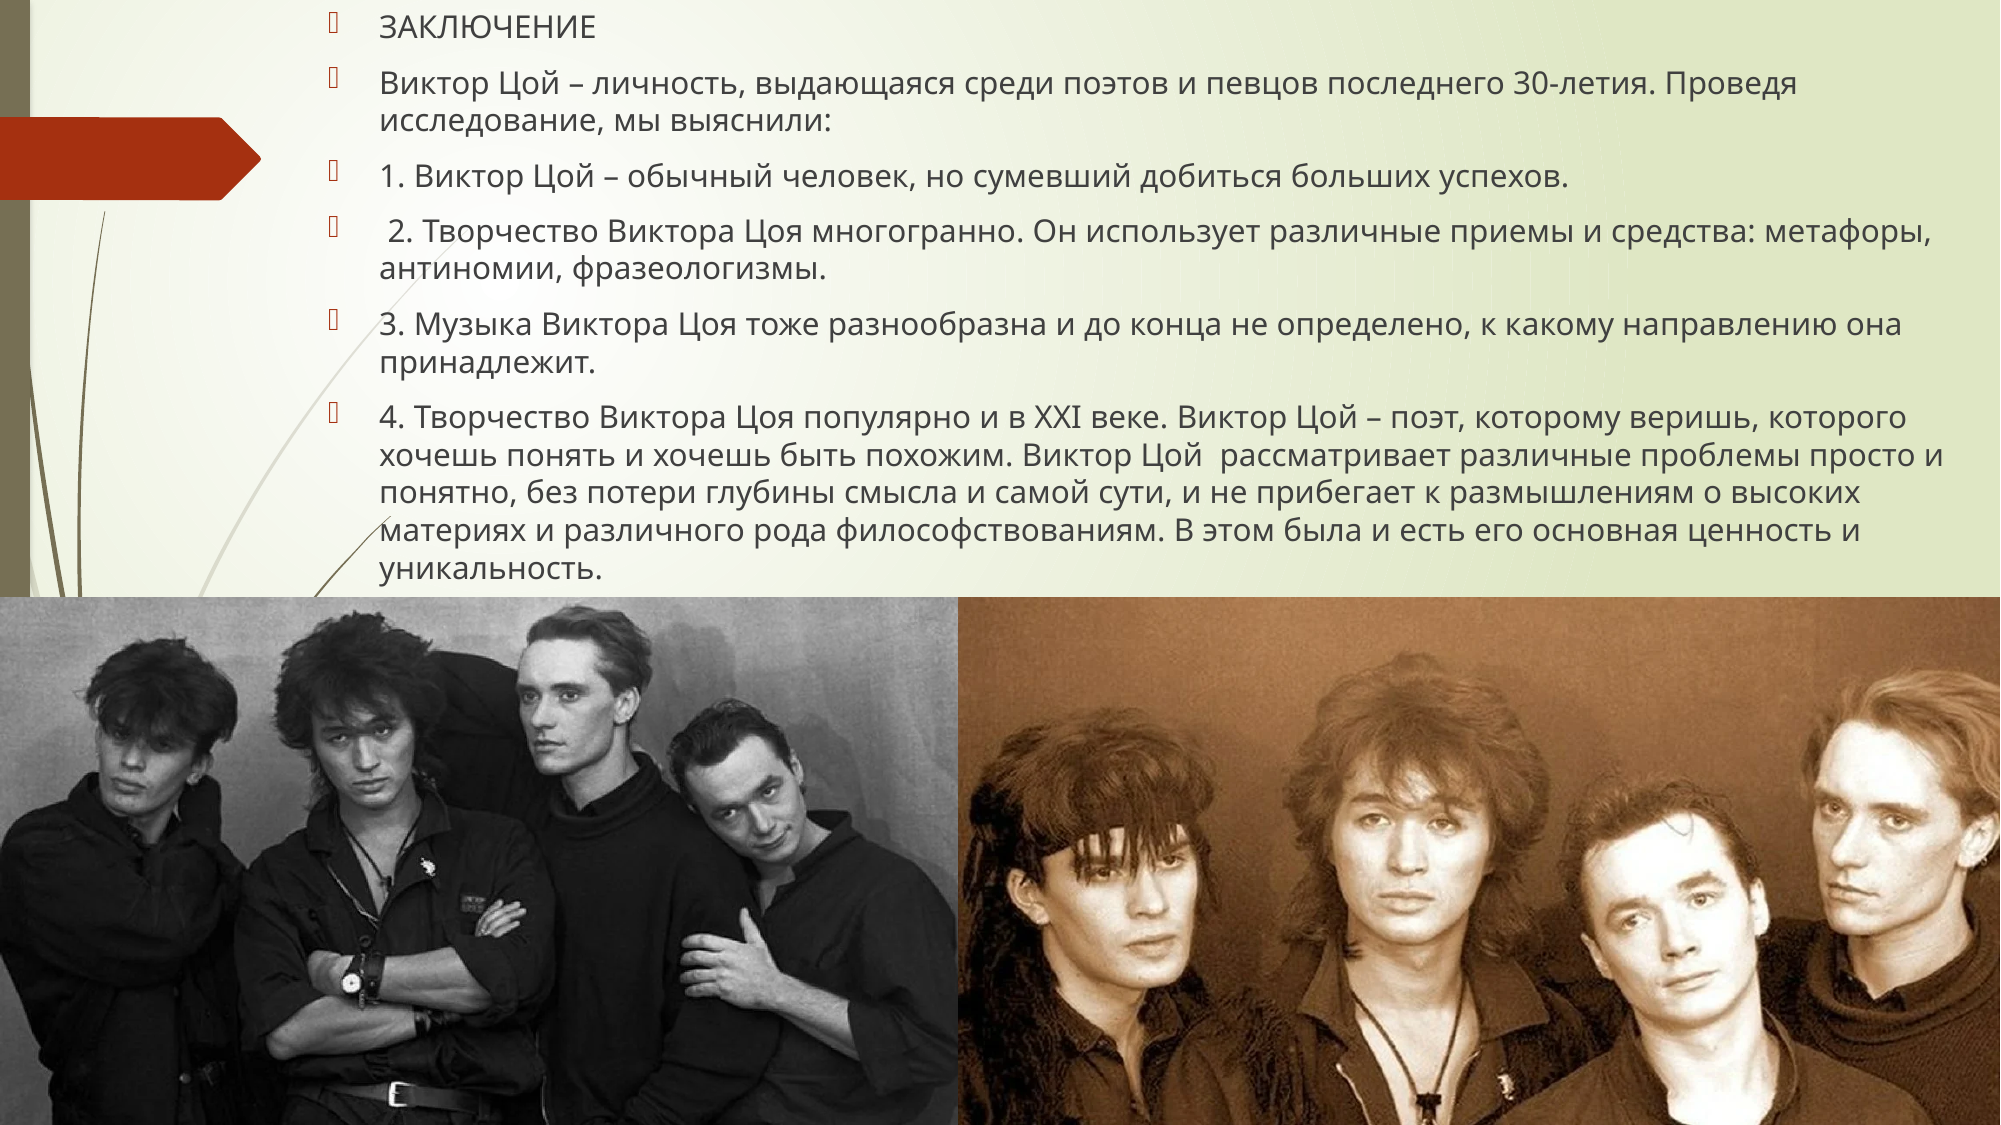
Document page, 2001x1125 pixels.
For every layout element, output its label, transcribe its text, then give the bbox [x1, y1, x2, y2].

list ЗАКЛЮЧЕНИЕ Виктор Цой – личность, выдающаяся среди поэтов и певцов последнего 30-летия. Проведя исследование, мы выяснили: 1. Виктор Цой – обычный человек, но сумевший добиться больших успехов. 2. Творчество Виктора Цоя многогранно. Он использует различные приемы и средства: метафоры, антиномии, фразеологизмы. 3. Музыка Виктора Цоя тоже разнообразна и до конца не определено, к какому направлению она принадлежит. 4. Творчество Виктора Цоя популярно и в XXI веке. Виктор Цой – поэт, которому веришь, которого хочешь понять и хочешь быть похожим. Виктор Цой рассматривает различные проблемы просто и понятно, без потери глубины смысла и самой сути, и не прибегает к размышлениям о высоких материях и различного рода философствованиям. В этом была и есть его основная ценность и уникальность. [313, 0, 2000, 597]
picture [0, 597, 2000, 1125]
